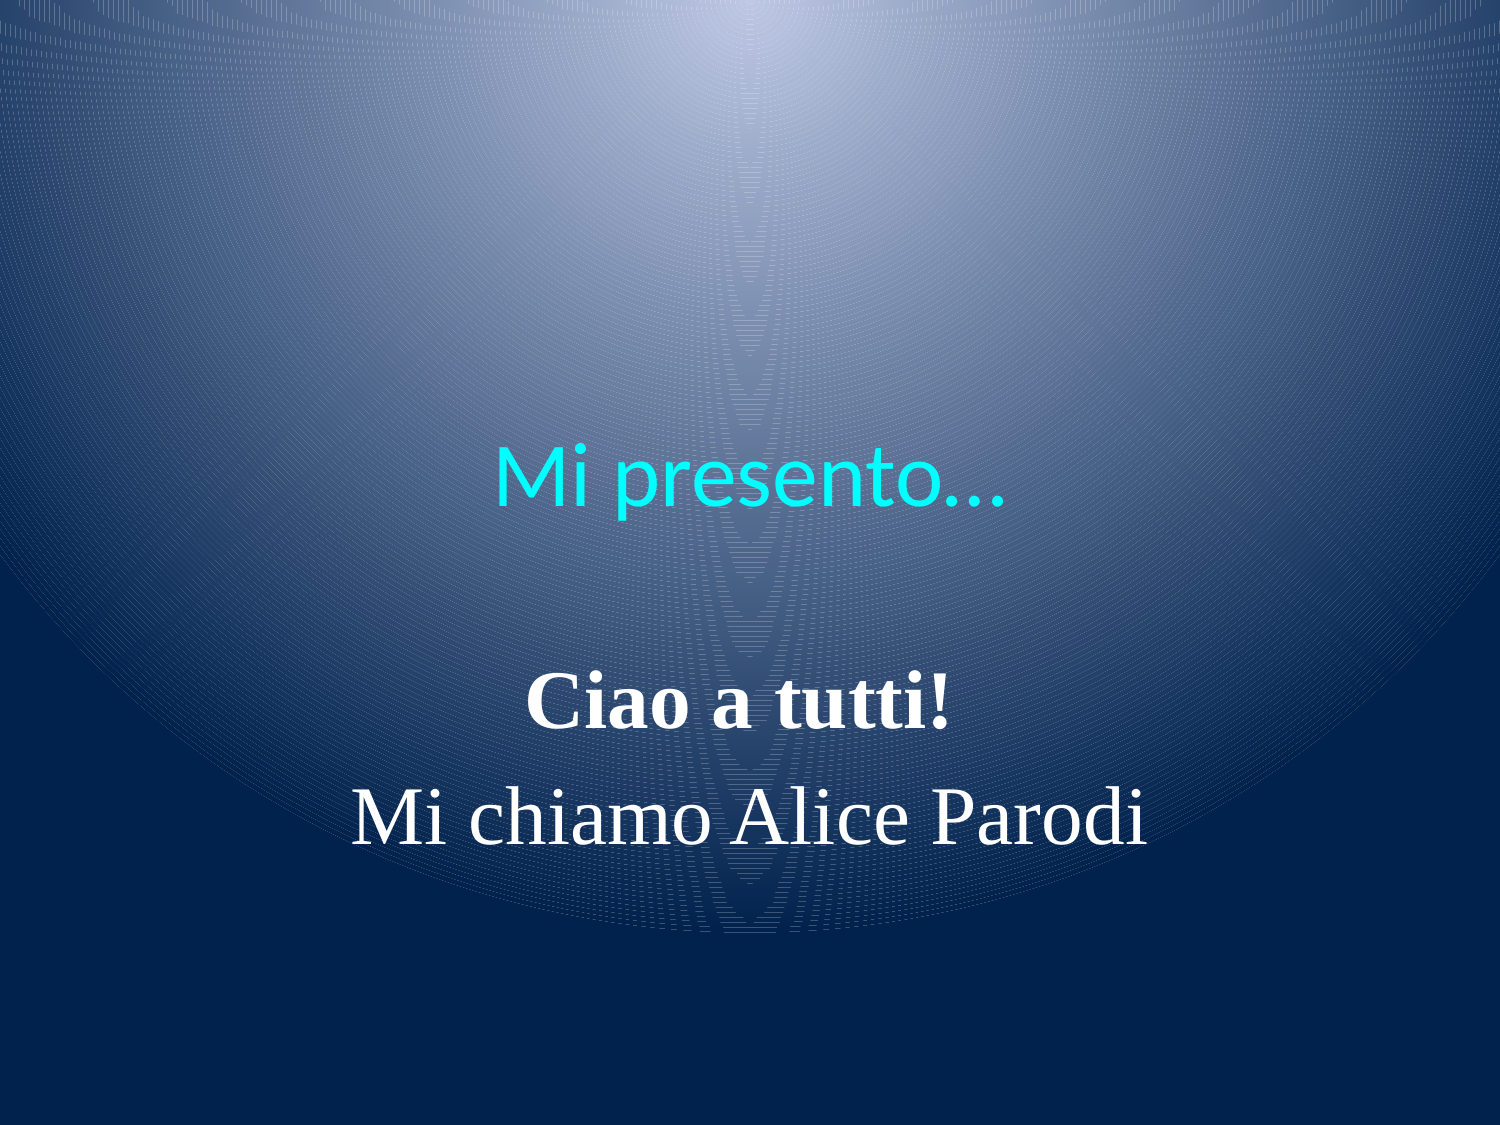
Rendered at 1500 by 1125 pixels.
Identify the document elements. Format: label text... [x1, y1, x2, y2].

title Mi presento… [112, 349, 1388, 591]
subtitle Ciao a tutti! Mi chiamo Alice Parodi [225, 637, 1275, 925]
